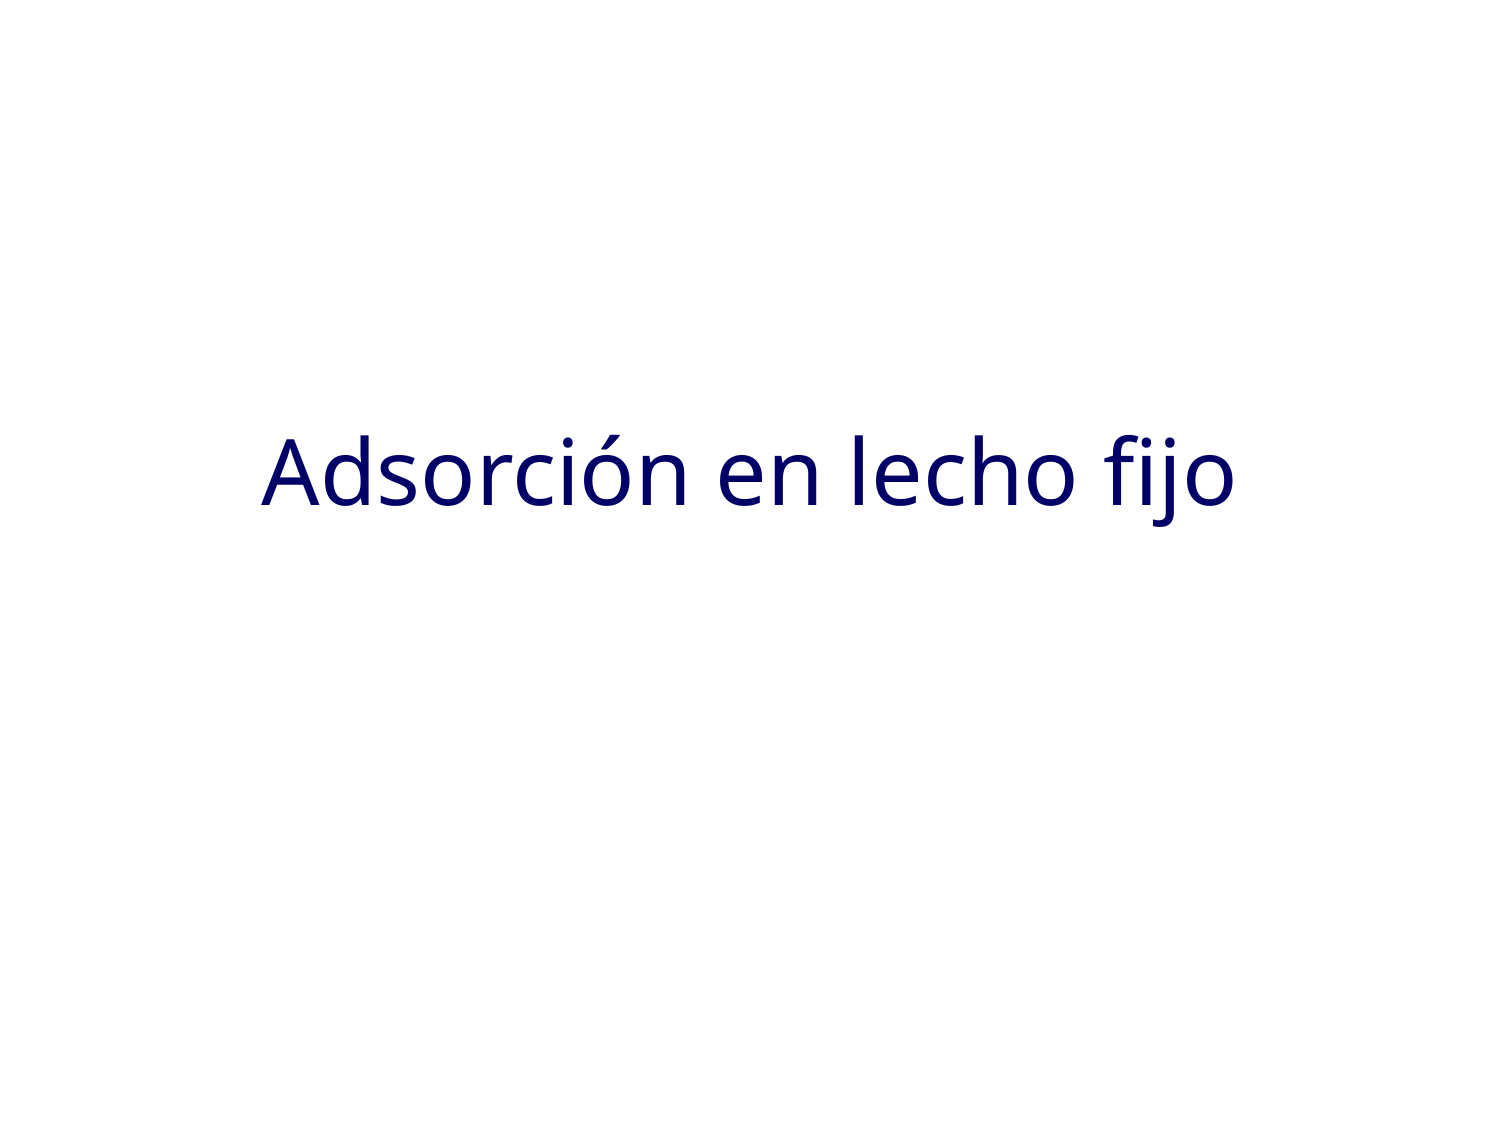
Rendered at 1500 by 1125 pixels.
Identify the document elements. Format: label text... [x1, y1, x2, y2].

title Adsorción en lecho fijo [112, 374, 1388, 563]
